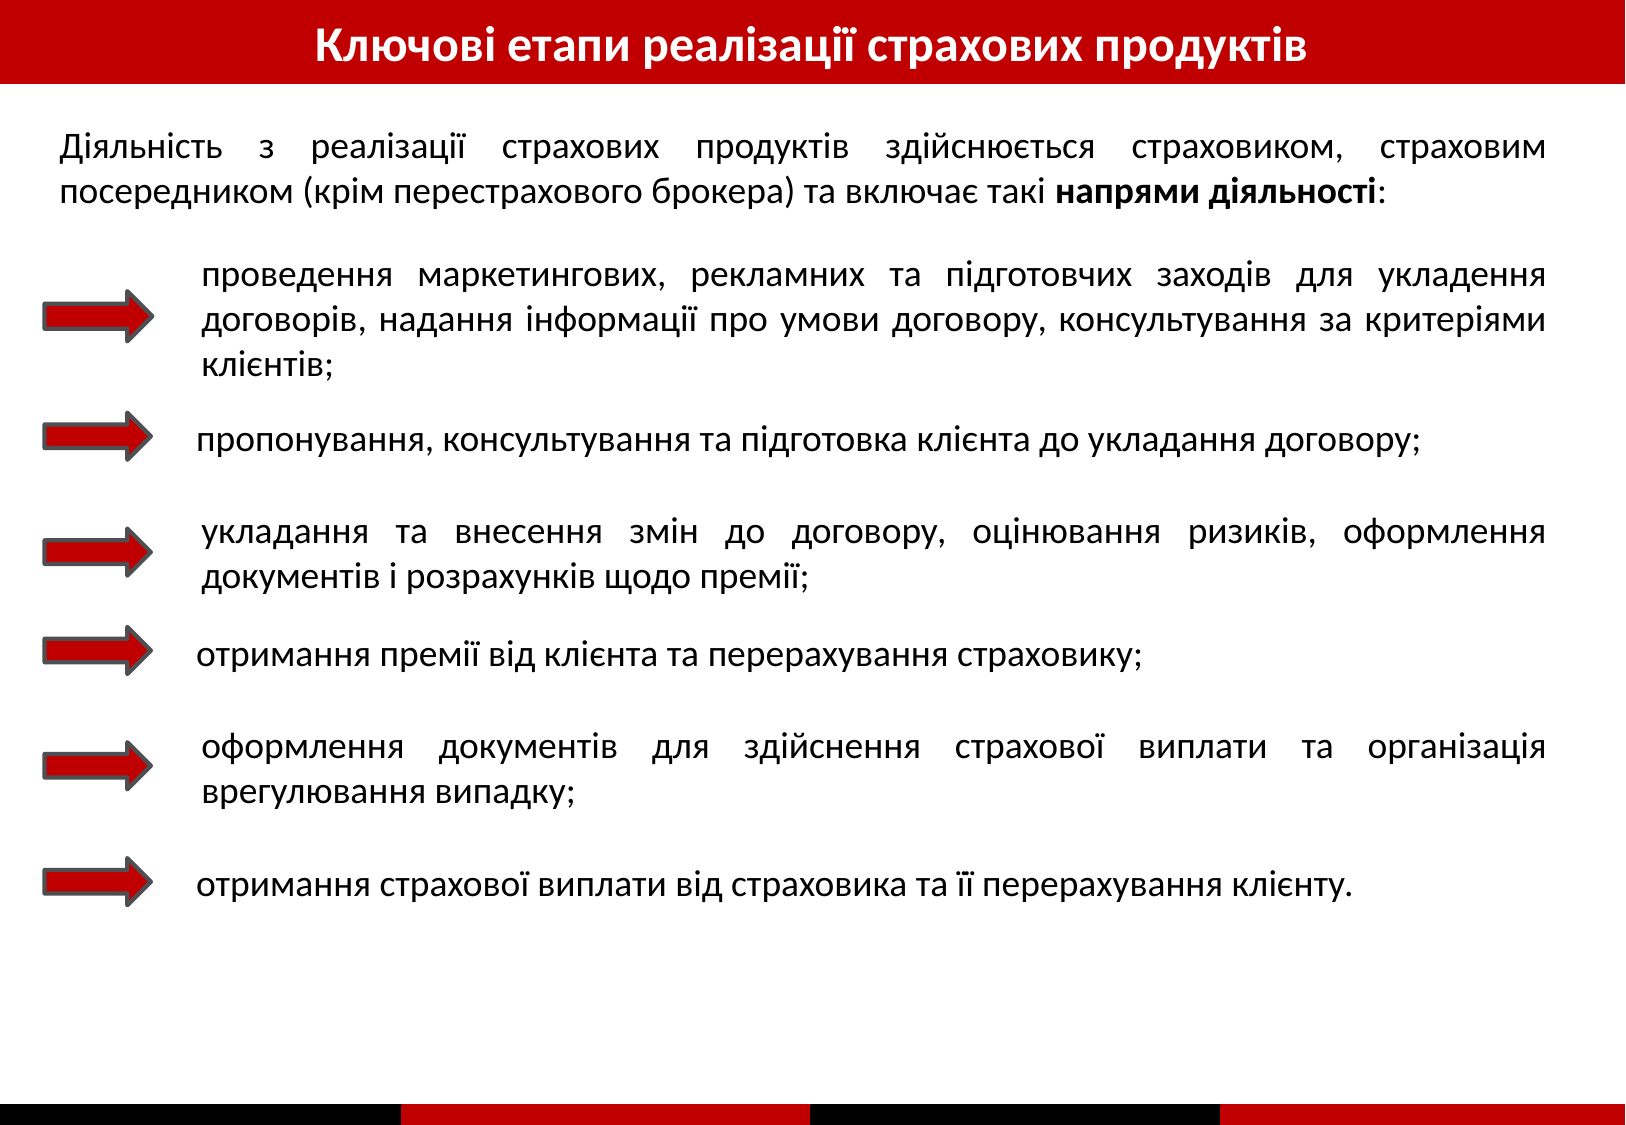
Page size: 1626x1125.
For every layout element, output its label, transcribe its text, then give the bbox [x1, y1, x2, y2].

text_box [42, 410, 153, 462]
text_box [810, 1104, 1220, 1125]
text_box [42, 526, 153, 578]
text_box [1220, 1104, 1625, 1125]
text_box [0, 1104, 401, 1125]
text_box проведення маркетингових, рекламних та підготовчих заходів для укладення договорів, надання інформації про умови договору, консультування за критеріями клієнтів; [186, 241, 1563, 392]
text_box оформлення документів для здійснення страхової виплати та організація врегулювання випадку; [186, 713, 1563, 819]
text_box [42, 289, 155, 344]
text_box Ключові етапи реалізації страхових продуктів [0, 0, 1625, 84]
text_box Діяльність з реалізації страхових продуктів здійснюється страховиком, страховим посередником (крім перестрахового брокера) та включає такі напрями діяльності: [44, 113, 1563, 264]
text_box [42, 856, 153, 908]
text_box [42, 740, 153, 792]
text_box [401, 1104, 810, 1125]
text_box отримання премії від клієнта та перерахування страховику; [181, 621, 1558, 681]
text_box отримання страхової виплати від страховика та її перерахування клієнту. [181, 851, 1558, 912]
text_box [42, 624, 153, 677]
text_box пропонування, консультування та підготовка клієнта до укладання договору; [181, 406, 1558, 467]
text_box укладання та внесення змін до договору, оцінювання ризиків, оформлення документів і розрахунків щодо премії; [186, 499, 1563, 604]
